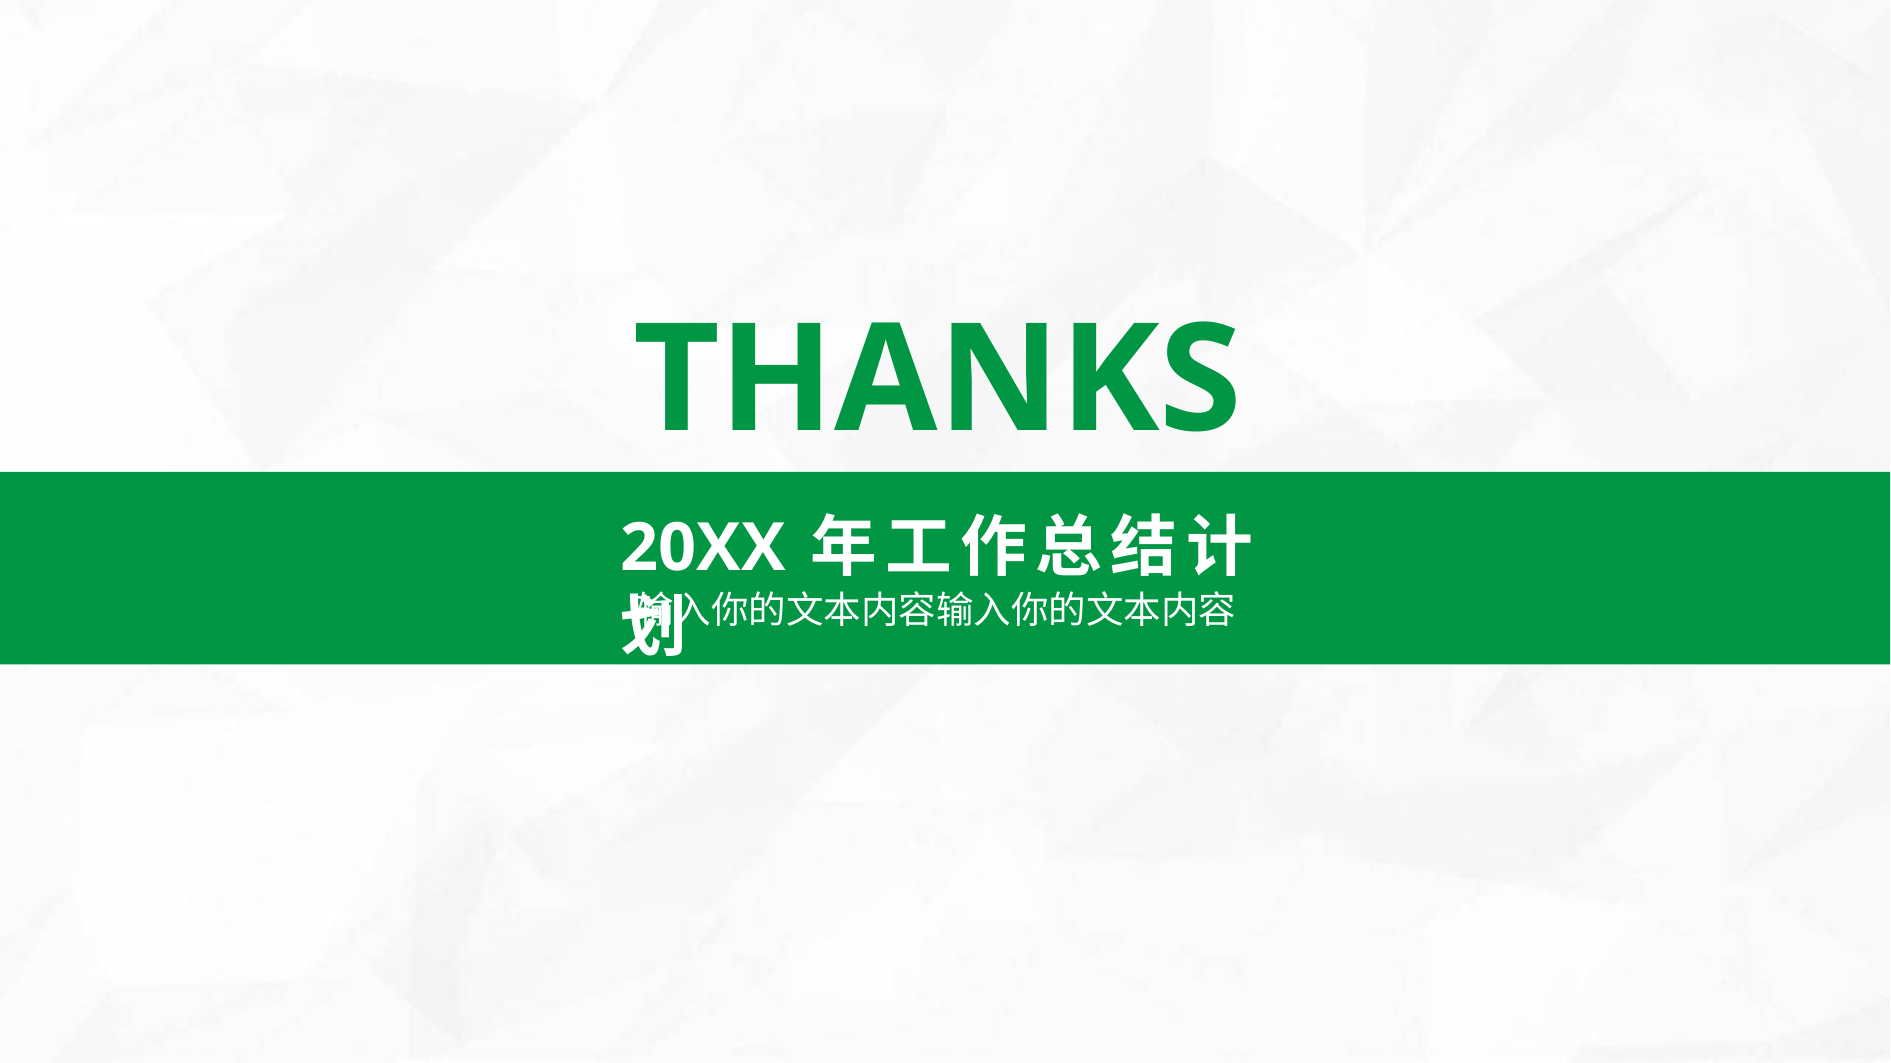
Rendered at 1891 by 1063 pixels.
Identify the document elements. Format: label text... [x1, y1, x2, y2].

text_box 20XX年工作总结计划 [602, 494, 1272, 593]
picture [0, 0, 1891, 471]
picture [0, 665, 1891, 1063]
text_box [0, 471, 1891, 665]
text_box 输入你的文本内容输入你的文本内容 [618, 593, 1255, 640]
text_box THANKS [615, 271, 1261, 470]
